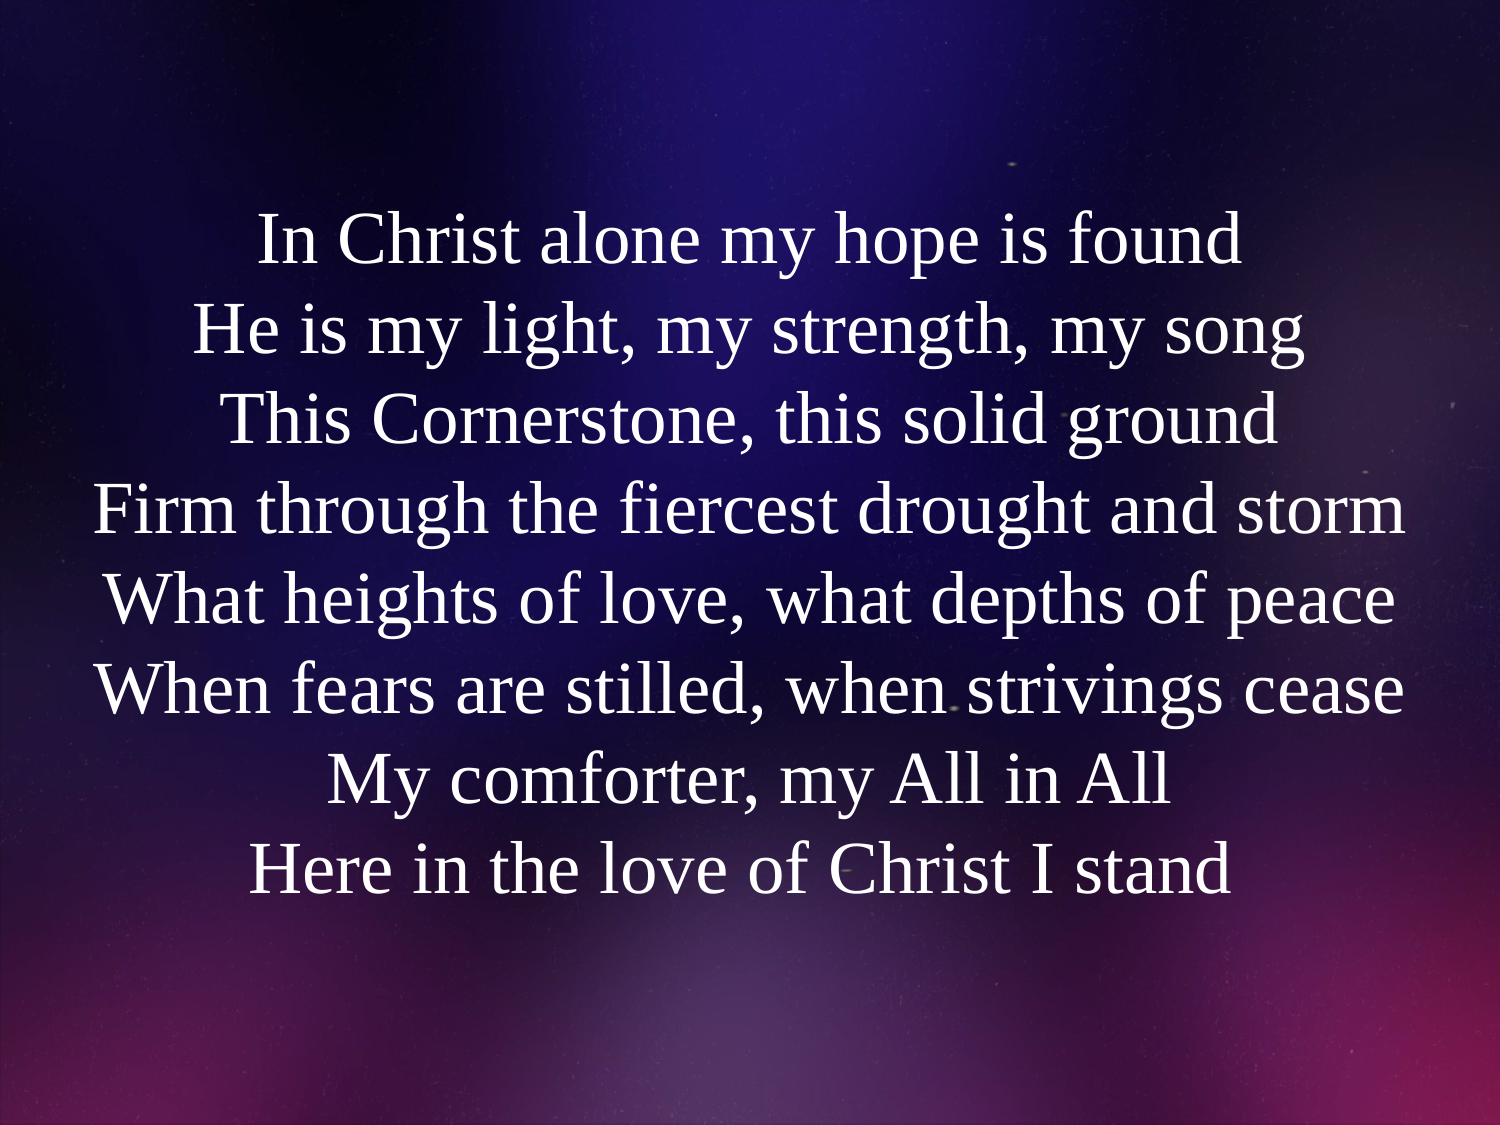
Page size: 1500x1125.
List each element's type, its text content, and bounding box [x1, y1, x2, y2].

title In Christ alone my hope is found He is my light, my strength, my song This Cornerstone, this solid ground Firm through the fiercest drought and storm What heights of love, what depths of peace When fears are stilled, when strivings cease My comforter, my All in All Here in the love of Christ I stand [37, 500, 1463, 688]
picture [0, 0, 1500, 1125]
